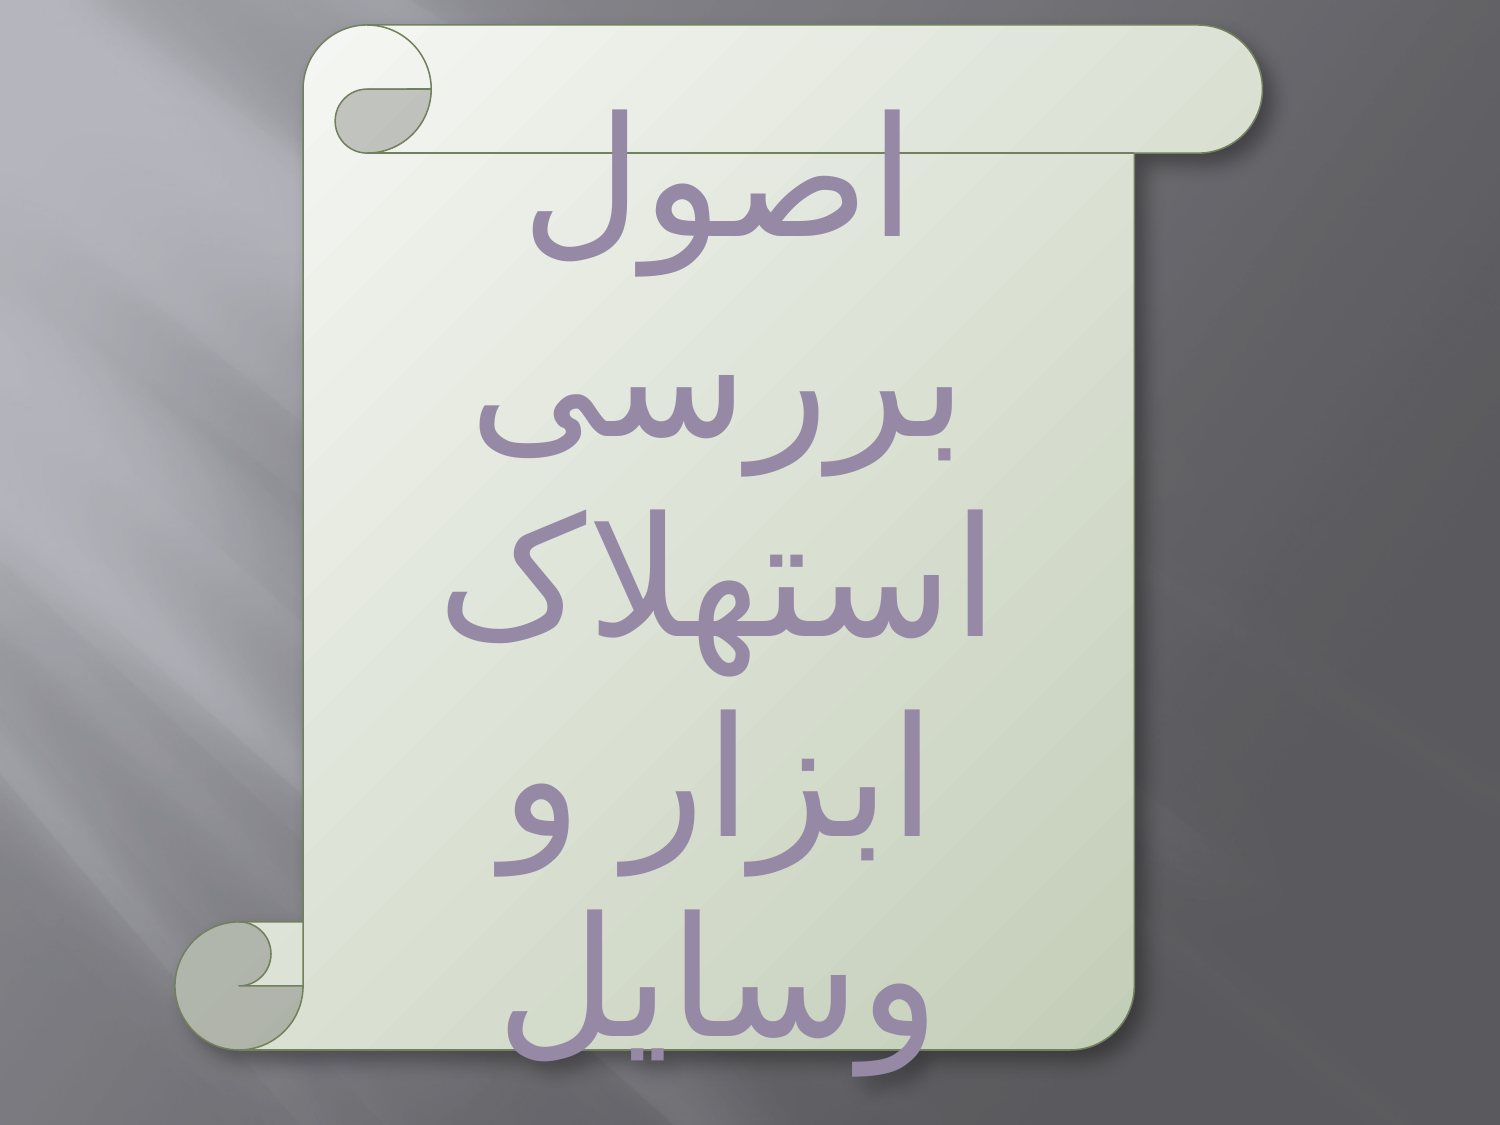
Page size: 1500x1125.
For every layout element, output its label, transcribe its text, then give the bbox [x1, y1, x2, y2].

footer [512, 1052, 988, 1113]
text_box اصول بررسی استهلاک ابزار و وسایل [174, 24, 1264, 1051]
